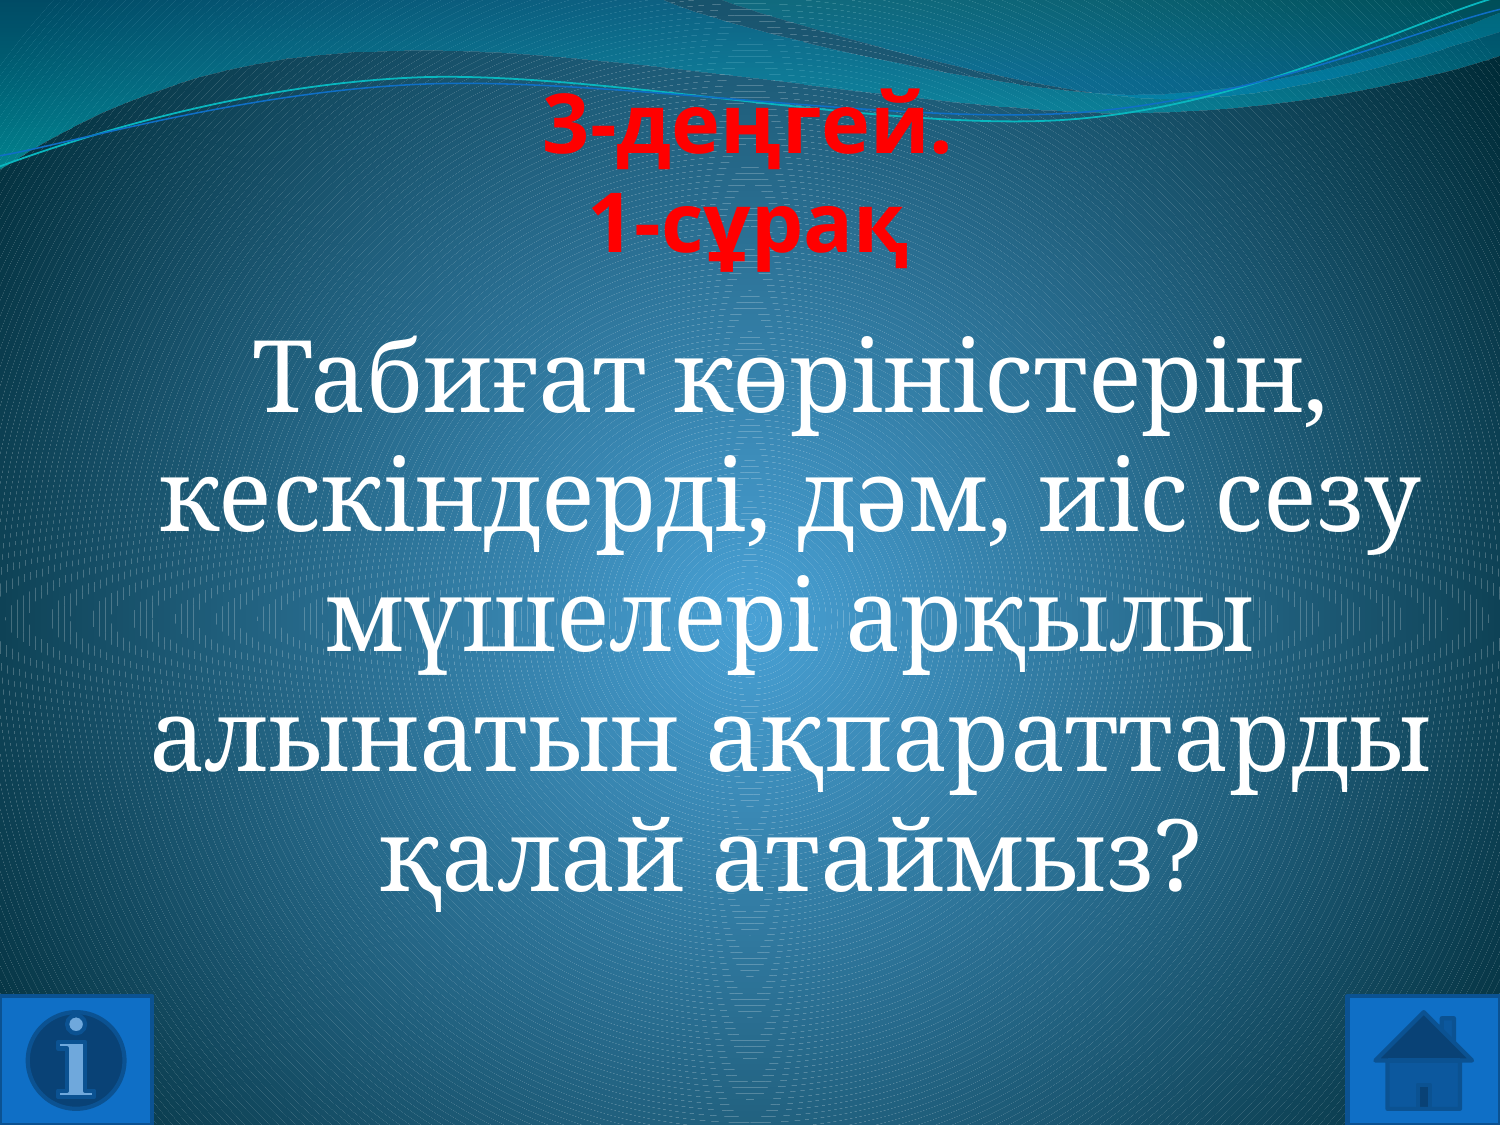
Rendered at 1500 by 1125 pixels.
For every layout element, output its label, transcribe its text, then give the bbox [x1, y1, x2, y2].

text_box [0, 994, 154, 1125]
title 3-деңгей. 1-сұрақ [105, 70, 1394, 270]
text_box [1345, 994, 1500, 1125]
text_box Табиғат көріністерін, кескіндерді, дәм, иіс сезу мүшелері арқылы алынатын ақпараттарды қалай атаймыз? [117, 304, 1465, 920]
